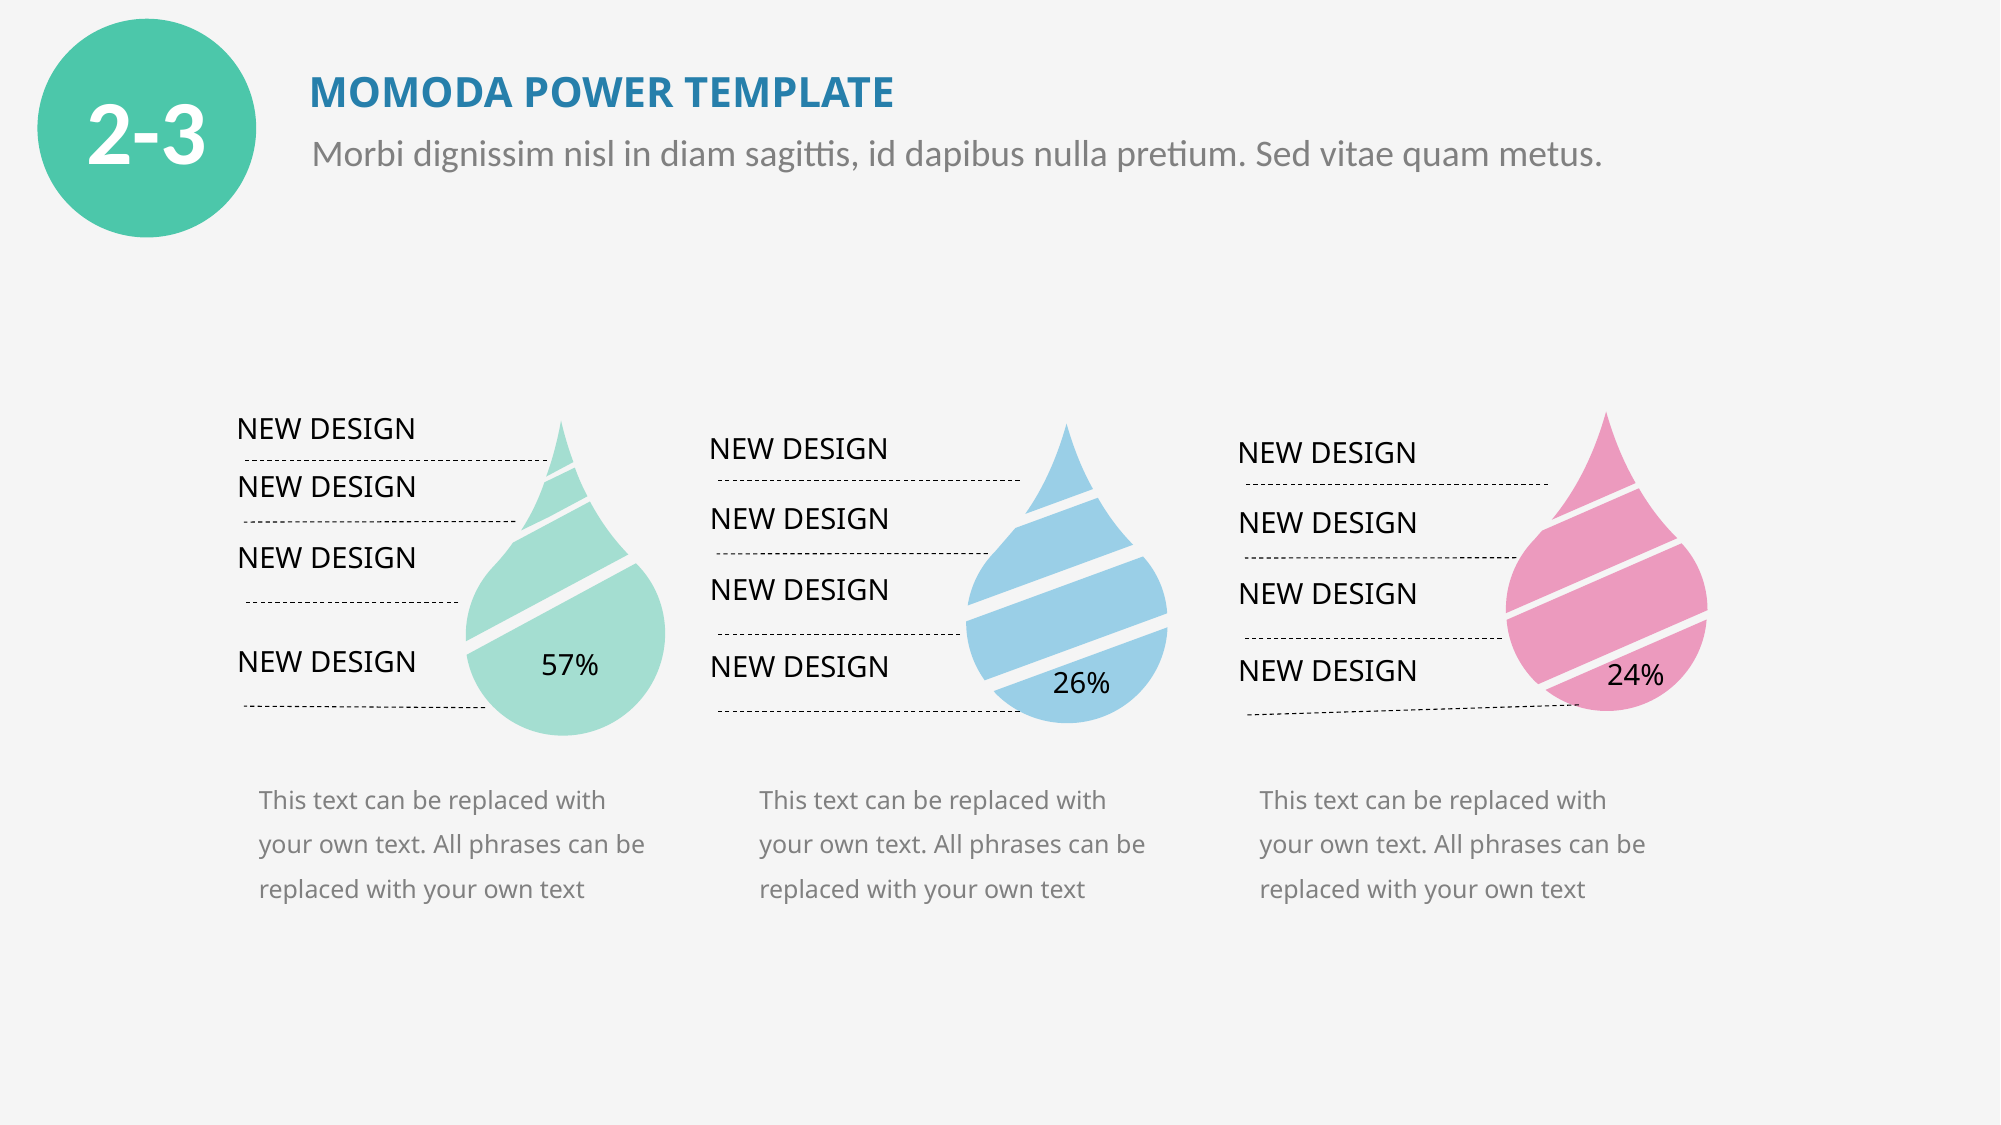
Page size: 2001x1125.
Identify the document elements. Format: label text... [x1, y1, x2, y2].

text_box This text can be replaced with your own text. All phrases can be replaced with your own text [744, 761, 1170, 912]
text_box NEW DESIGN [695, 563, 905, 614]
text_box MOMODA POWER TEMPLATE [296, 60, 1160, 121]
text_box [952, 432, 1184, 719]
text_box NEW DESIGN [1222, 427, 1433, 478]
text_box 2-3 [36, 17, 258, 239]
text_box NEW DESIGN [695, 640, 905, 691]
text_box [1245, 704, 1579, 715]
text_box NEW DESIGN [1223, 644, 1434, 695]
text_box NEW DESIGN [1223, 567, 1434, 618]
text_box NEW DESIGN [222, 635, 433, 686]
text_box NEW DESIGN [222, 531, 433, 582]
text_box [544, 420, 575, 479]
text_box [518, 466, 589, 533]
text_box This text can be replaced with your own text. All phrases can be replaced with your own text [1244, 761, 1671, 912]
text_box NEW DESIGN [694, 423, 904, 473]
text_box NEW DESIGN [1223, 497, 1434, 548]
text_box [465, 561, 667, 737]
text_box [1485, 426, 1725, 705]
text_box This text can be replaced with your own text. All phrases can be replaced with your own text [244, 761, 670, 912]
text_box [464, 500, 631, 643]
text_box 57% [507, 638, 633, 689]
text_box Morbi dignissim nisl in diam sagittis, id dapibus nulla pretium. Sed vitae quam metus. [296, 121, 1622, 182]
text_box NEW DESIGN [222, 461, 433, 512]
text_box NEW DESIGN [221, 402, 432, 453]
text_box NEW DESIGN [695, 493, 905, 543]
